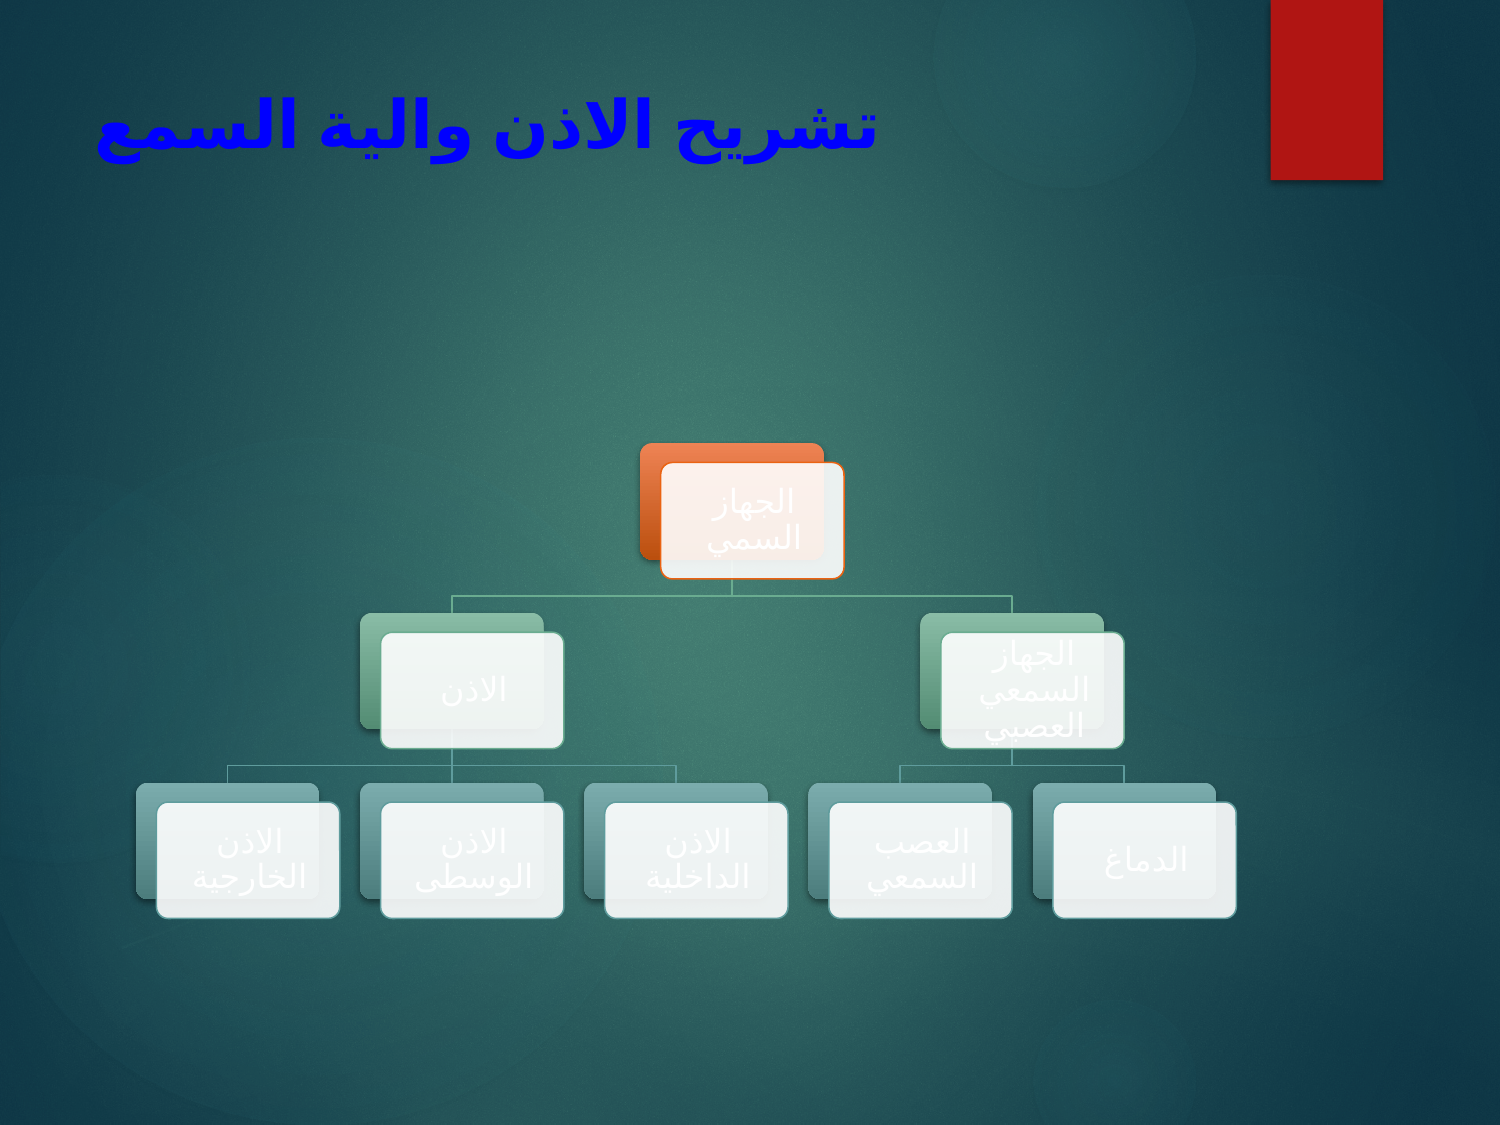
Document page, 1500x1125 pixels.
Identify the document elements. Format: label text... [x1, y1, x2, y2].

title تشريح الاذن والية السمع [79, 74, 1237, 304]
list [135, 336, 1237, 1026]
